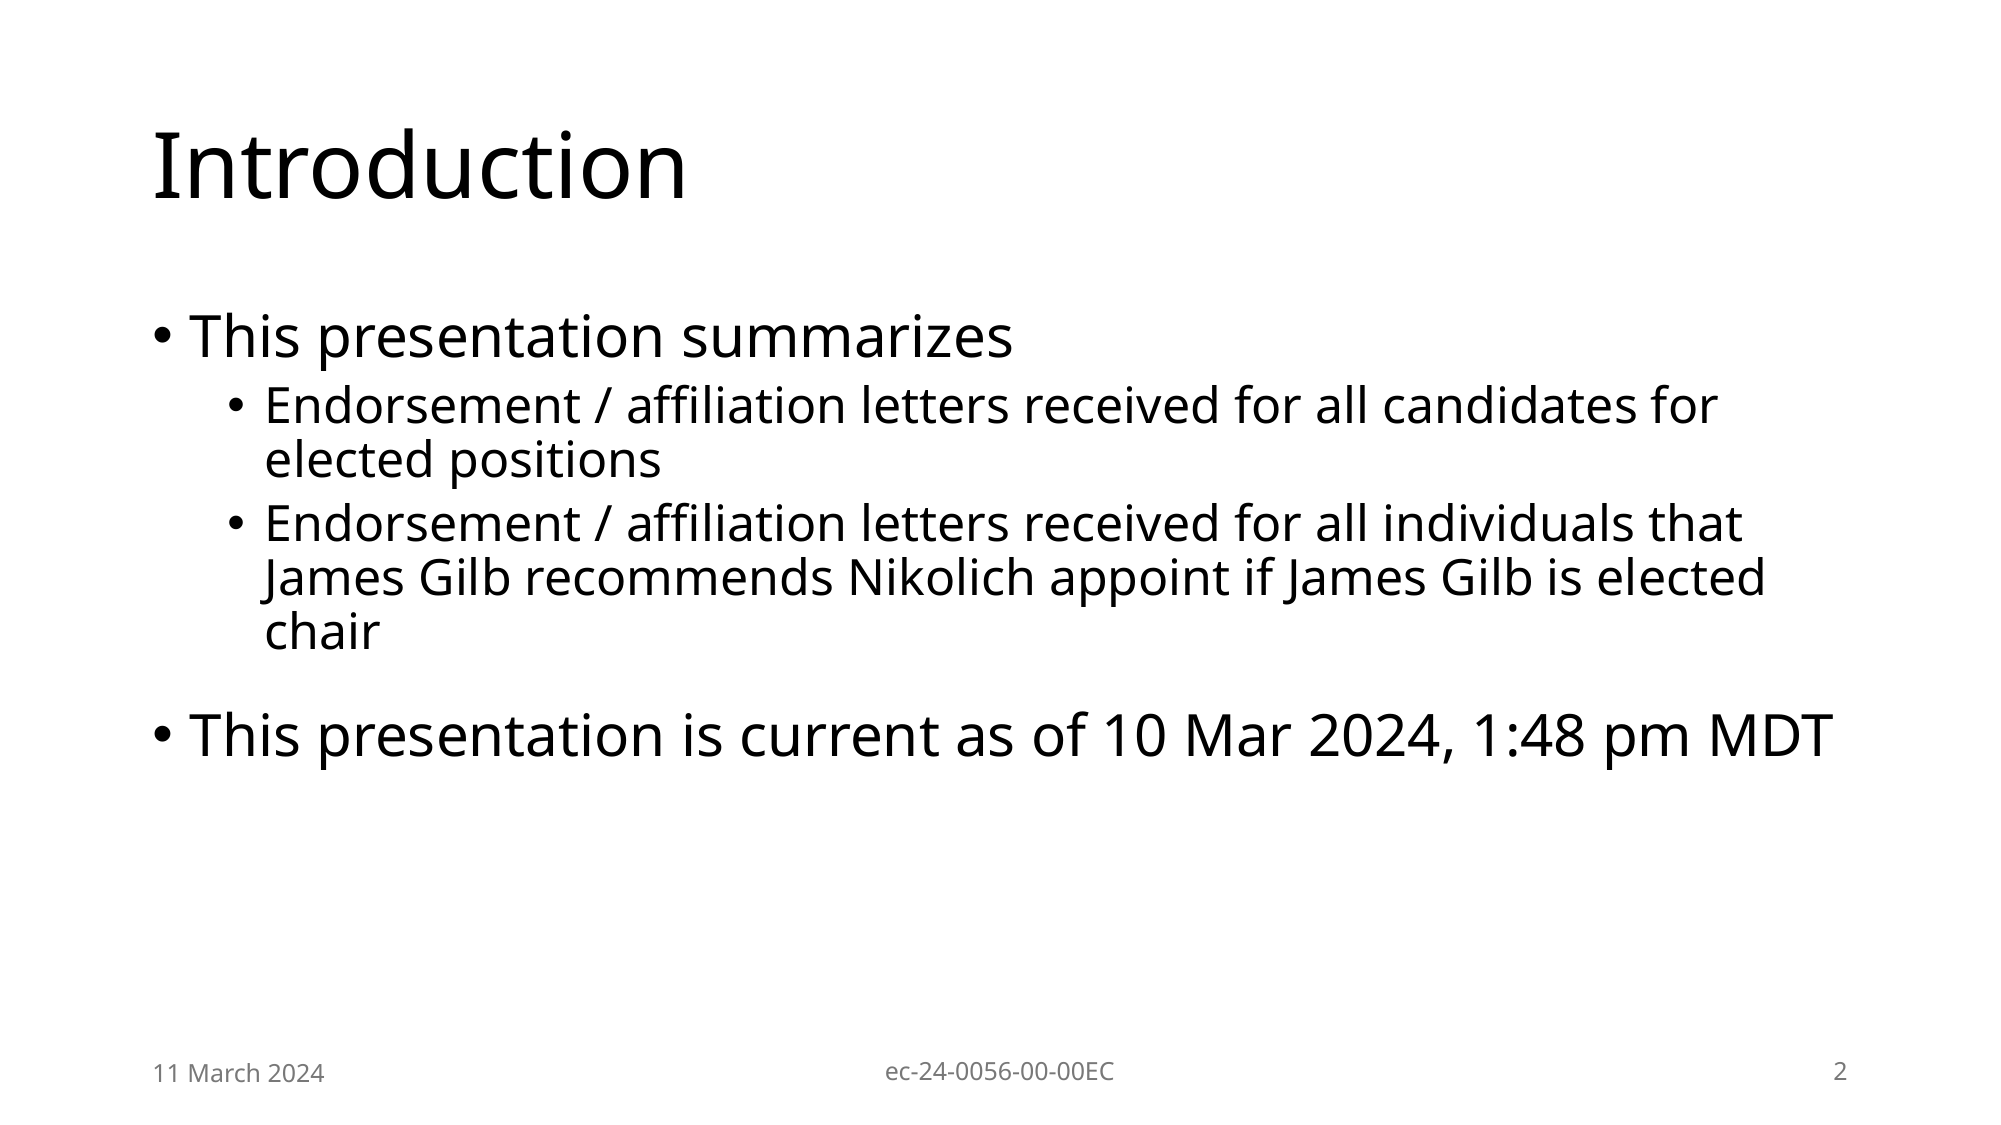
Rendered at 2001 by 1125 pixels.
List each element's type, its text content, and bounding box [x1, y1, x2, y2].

footer ec-24-0056-00-00EC [662, 1042, 1338, 1103]
list This presentation summarizes Endorsement / affiliation letters received for all candidates for elected positions Endorsement / affiliation letters received for all individuals that James Gilb recommends Nikolich appoint if James Gilb is elected chair This presentation is current as of 10 Mar 2024, 1:48 pm MDT [137, 299, 1863, 1014]
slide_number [137, 1042, 588, 1103]
slide_number 2 [1412, 1042, 1863, 1103]
title Introduction [137, 59, 1863, 278]
